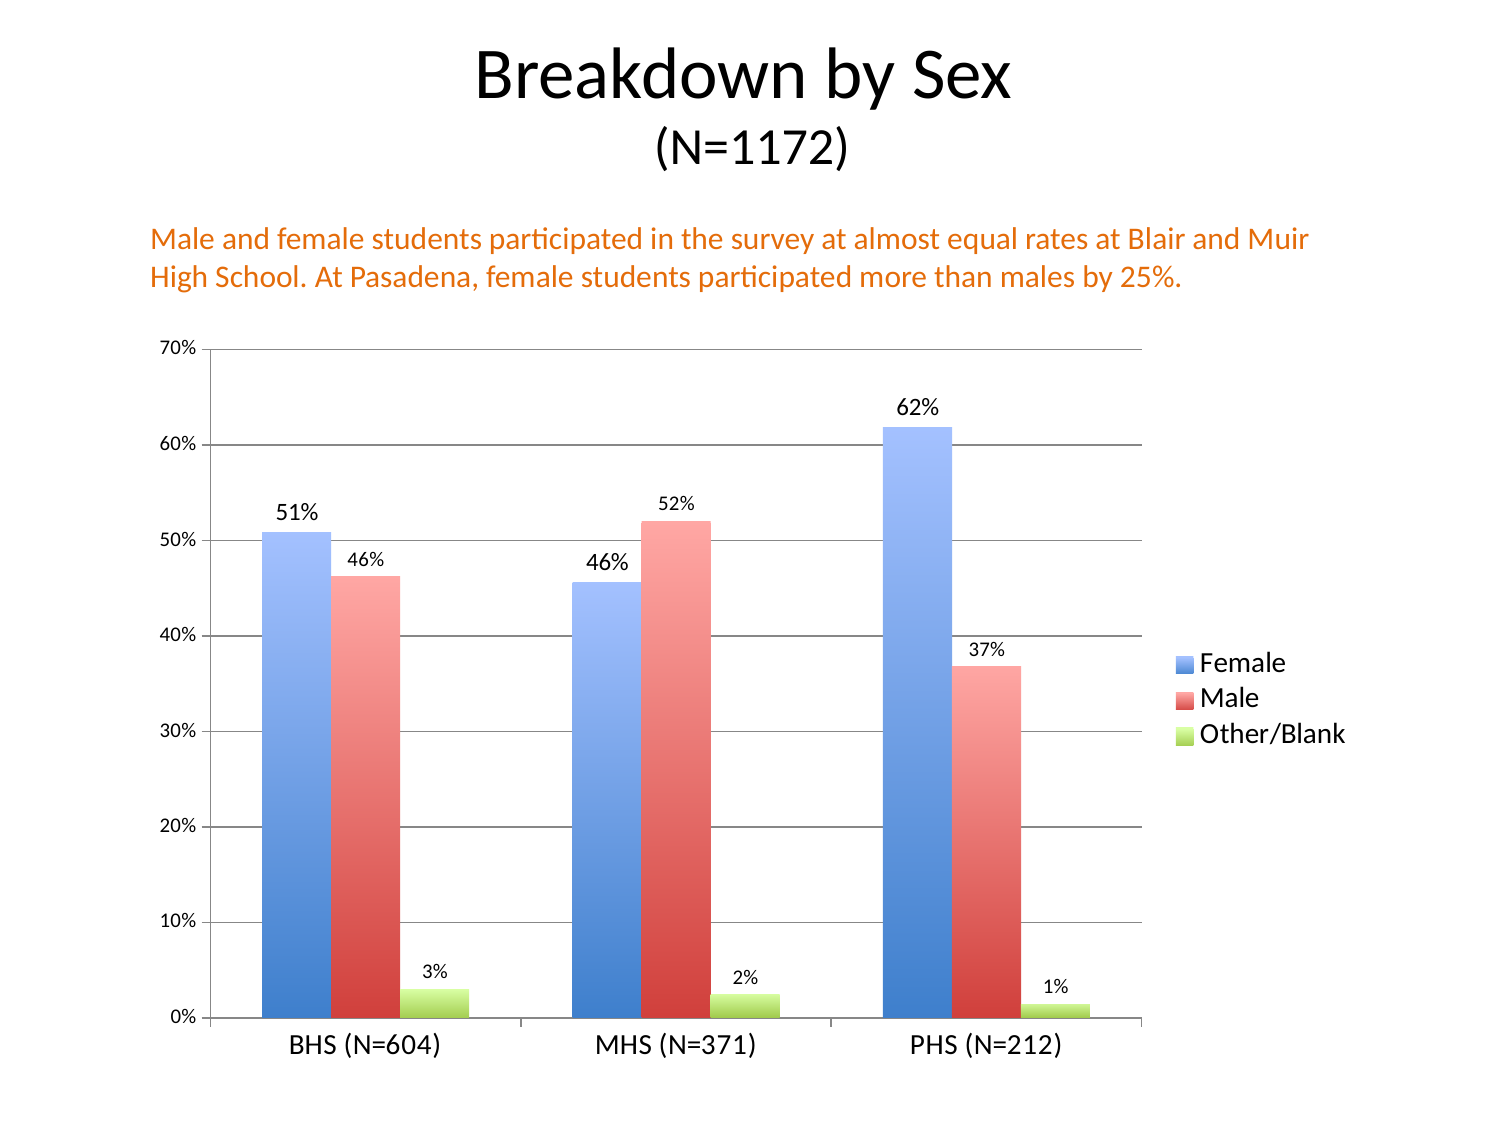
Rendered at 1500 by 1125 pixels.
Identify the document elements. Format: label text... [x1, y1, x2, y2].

chart [134, 324, 1369, 1078]
title Breakdown by Sex (N=1172) [135, 52, 1369, 210]
text_box Male and female students participated in the survey at almost equal rates at Blair and Muir High School. At Pasadena, female students participated more than males by 25%. [134, 210, 1369, 303]
